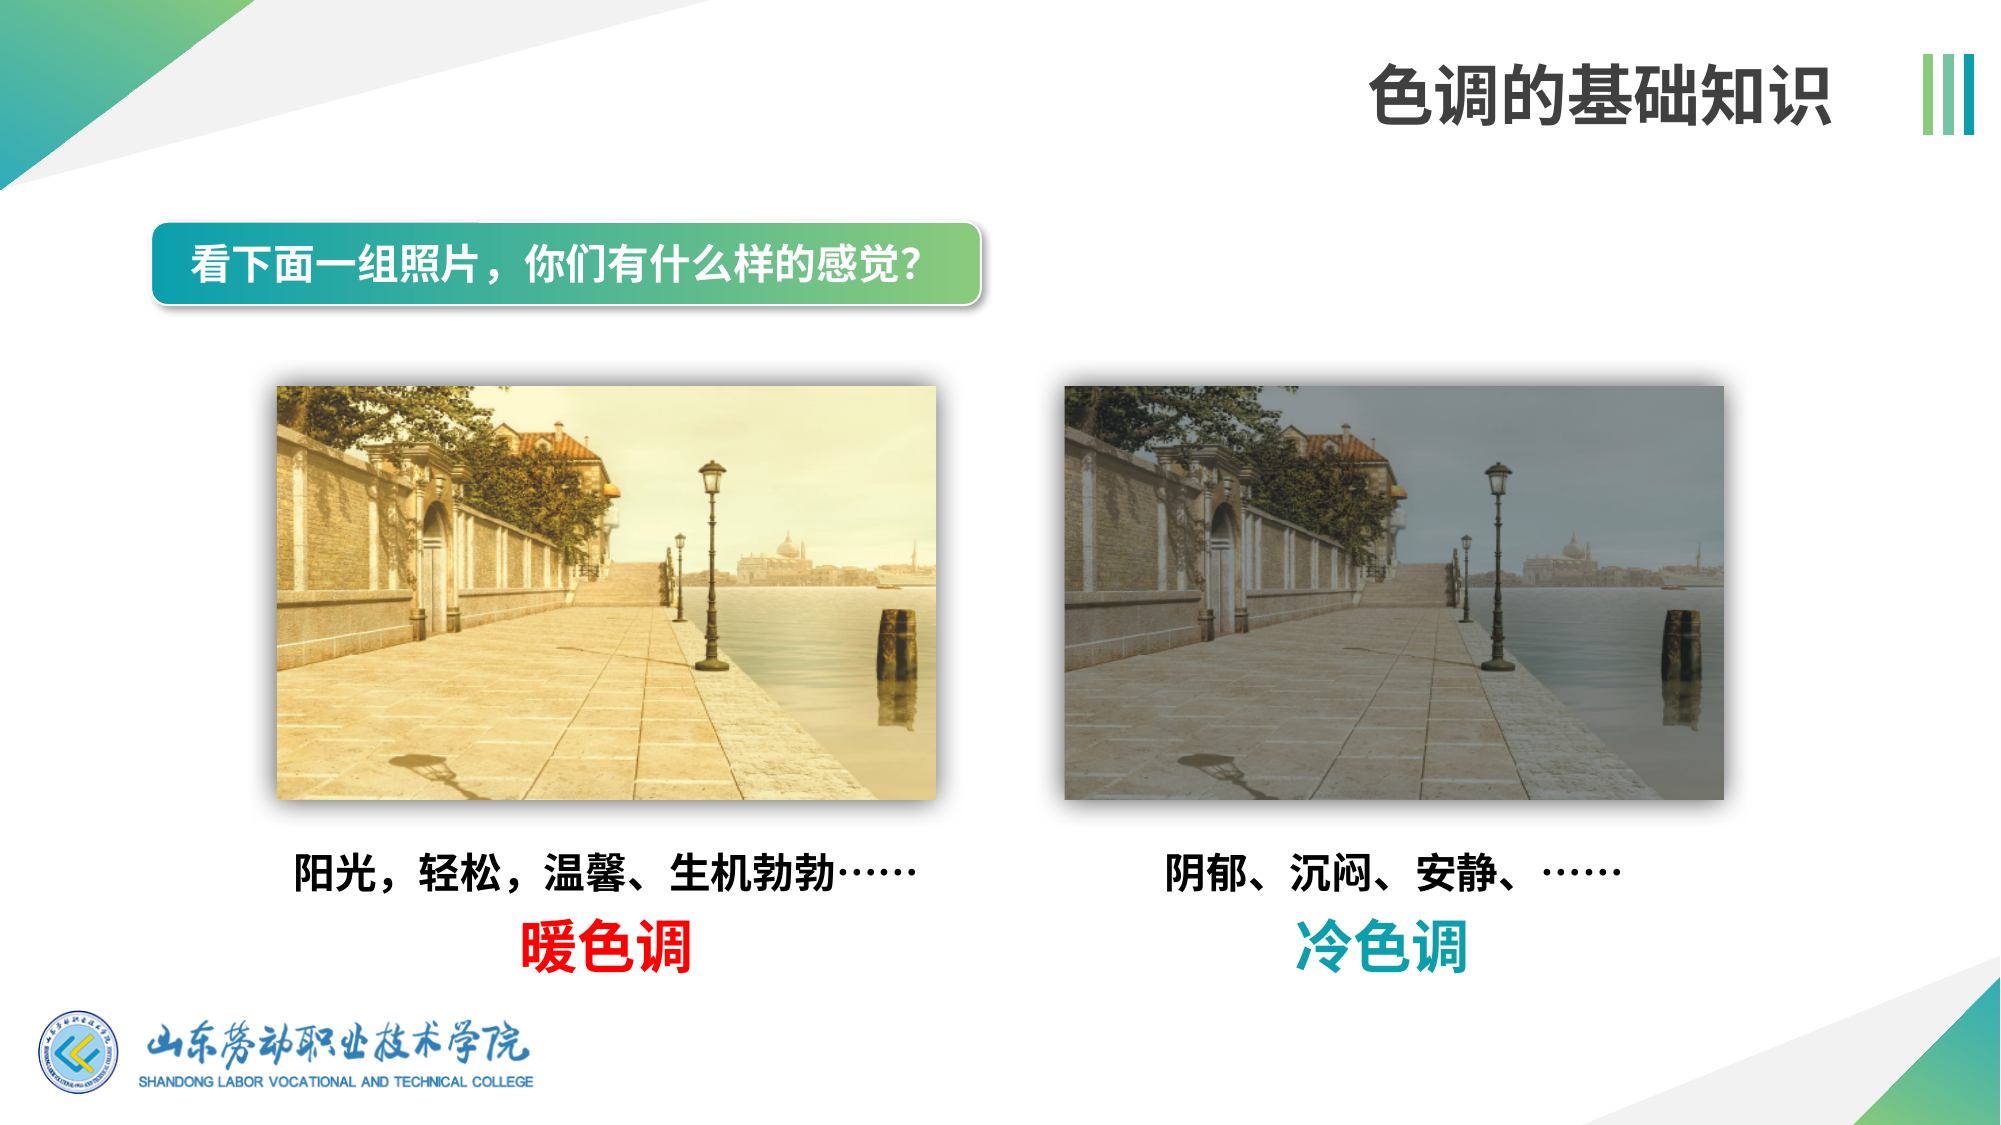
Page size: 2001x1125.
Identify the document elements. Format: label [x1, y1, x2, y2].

text_box [0, 0, 2000, 1125]
picture [38, 1010, 550, 1094]
picture [1064, 386, 1724, 800]
picture [276, 386, 937, 800]
text_box [137, 221, 994, 306]
text_box [1928, 54, 1969, 136]
